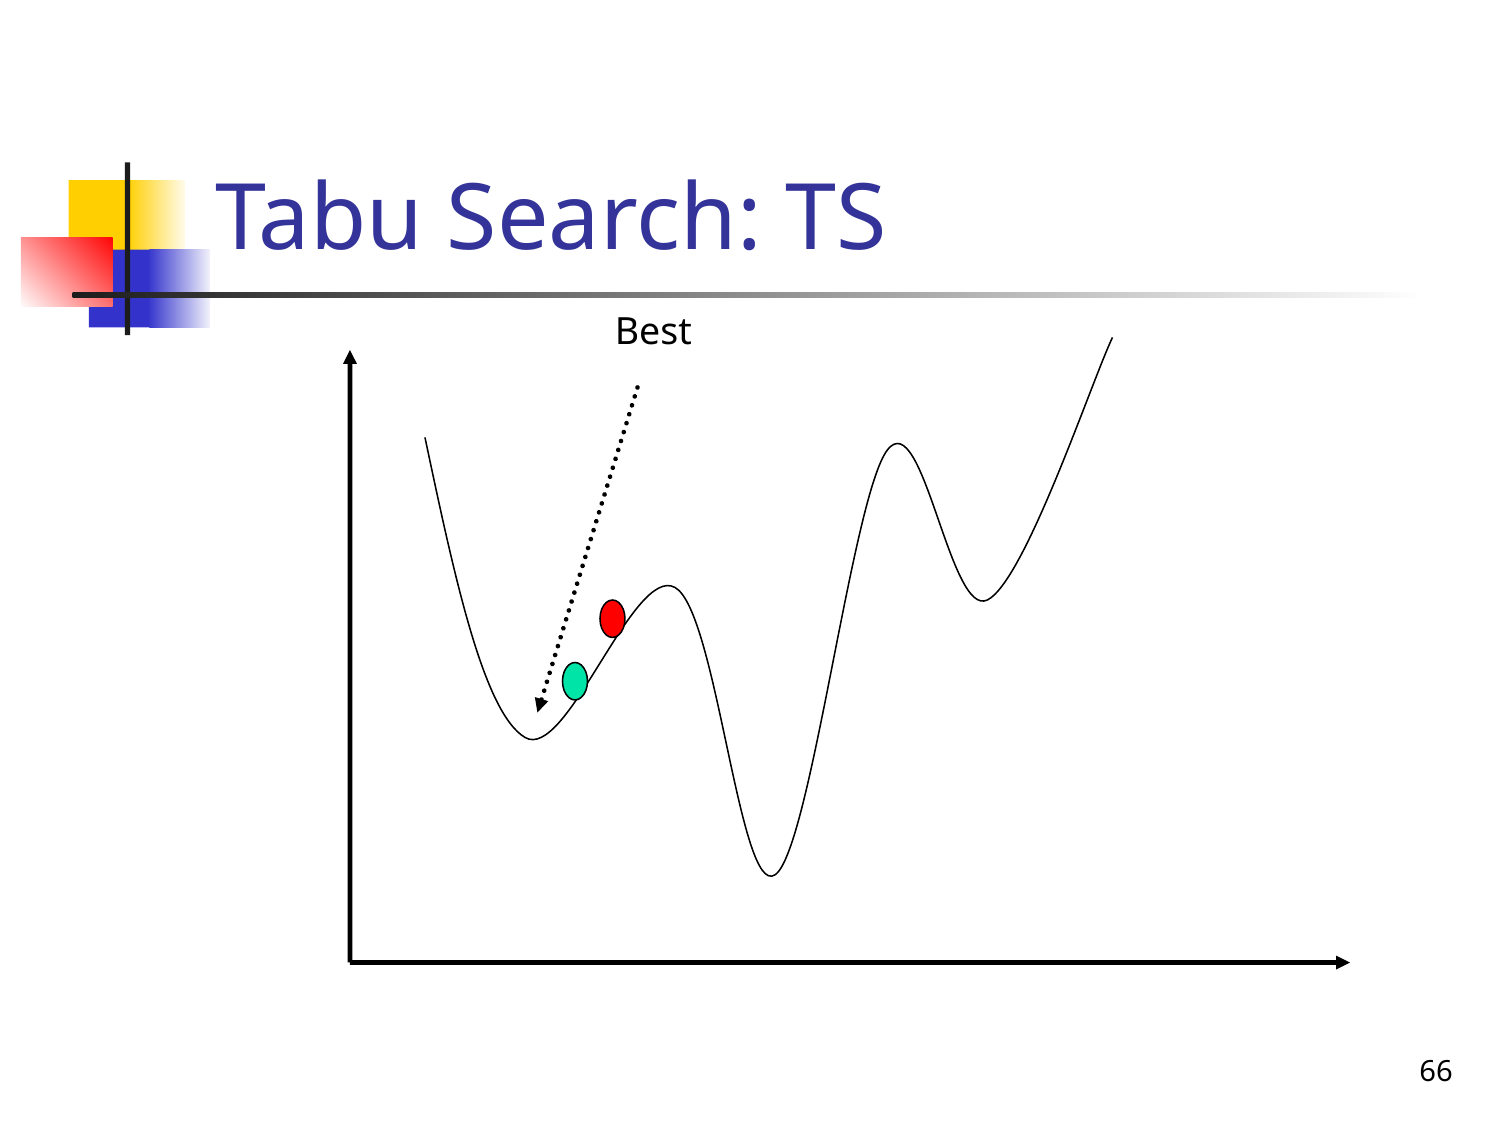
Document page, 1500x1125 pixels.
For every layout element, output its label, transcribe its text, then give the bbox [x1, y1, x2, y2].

text_box [535, 698, 548, 713]
title Tabu Search: TS [199, 140, 1479, 276]
text_box [343, 349, 357, 962]
slide_number 66 [1154, 1023, 1468, 1100]
text_box [600, 600, 625, 638]
text_box [424, 337, 1113, 877]
text_box [349, 956, 1351, 969]
text_box Best [600, 299, 775, 360]
text_box [562, 662, 588, 700]
